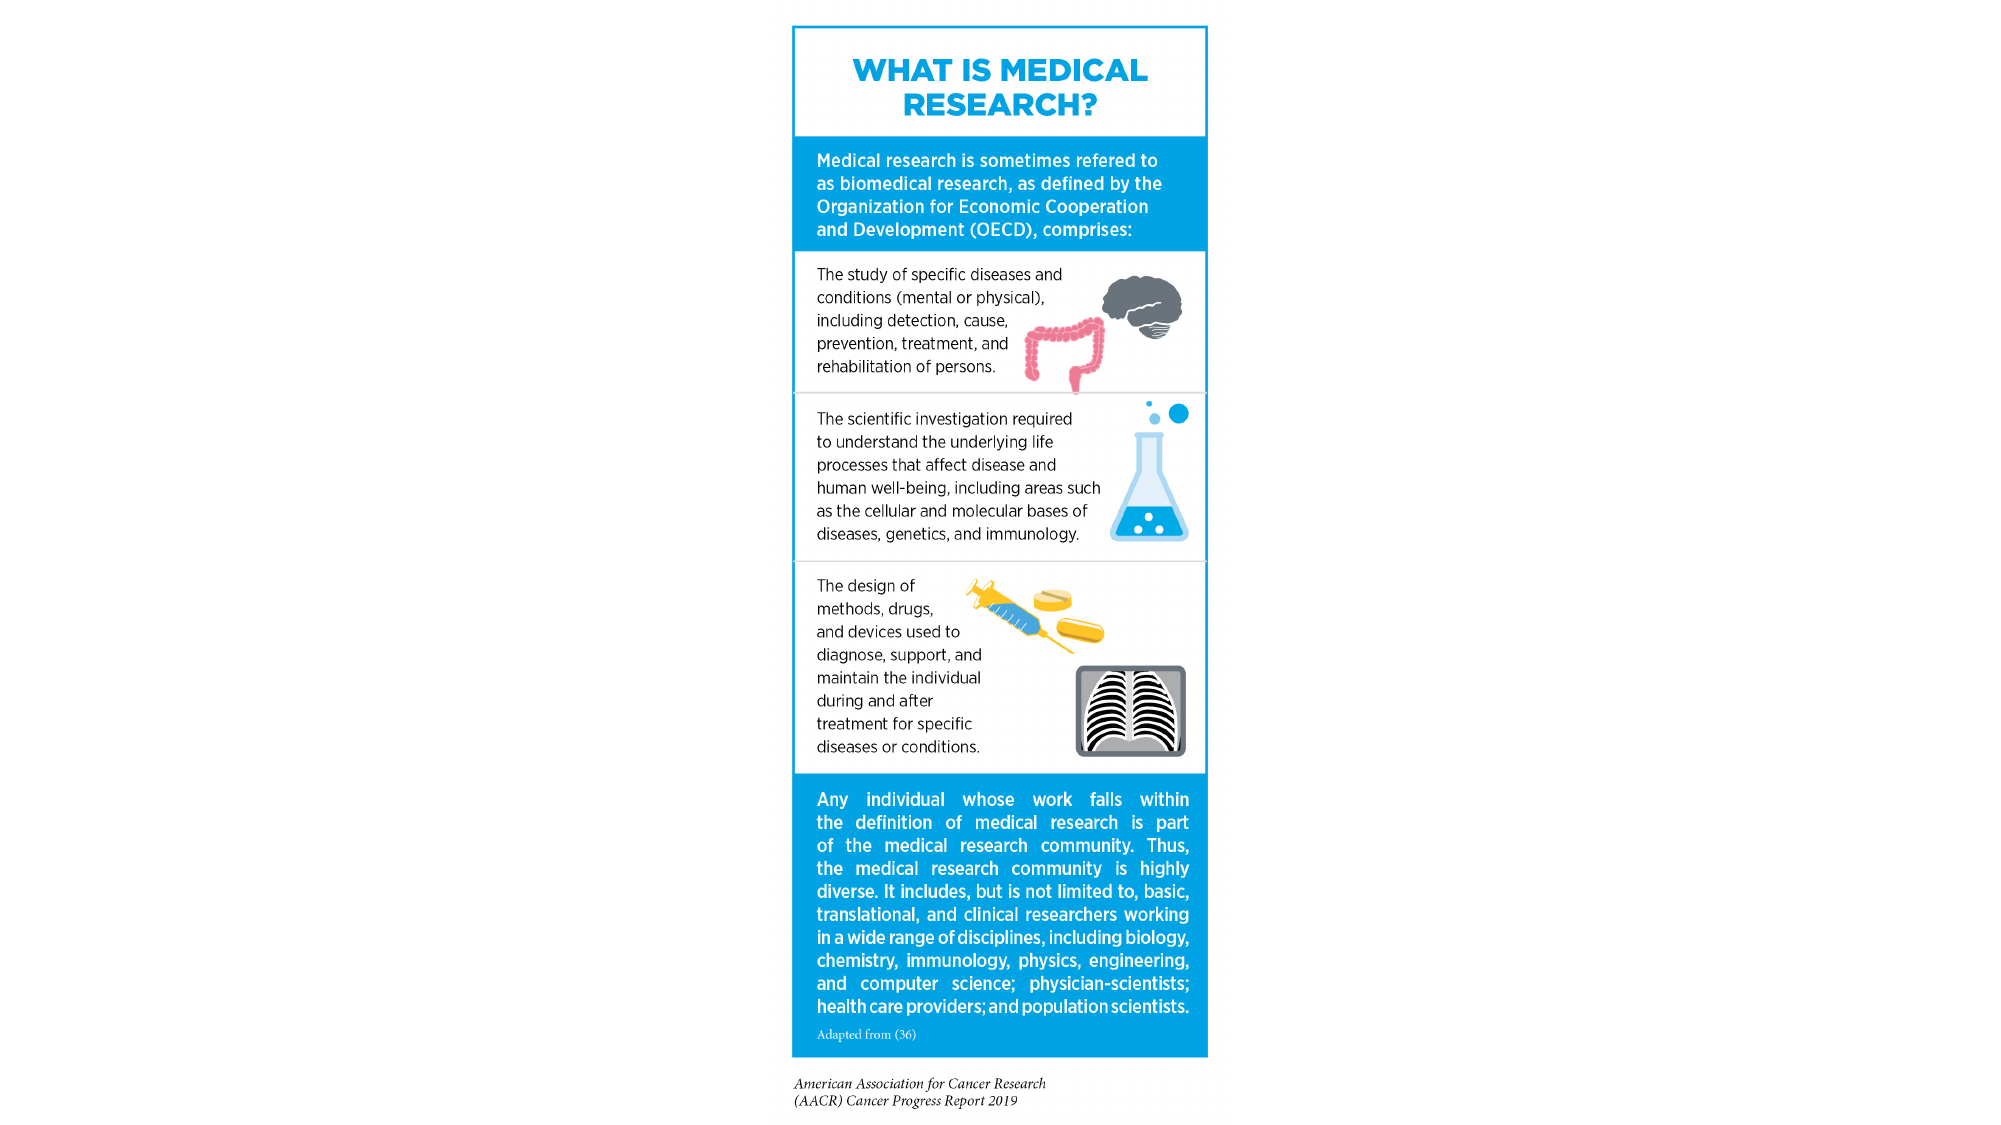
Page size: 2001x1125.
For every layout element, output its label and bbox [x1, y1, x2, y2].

picture [765, 0, 1235, 1125]
